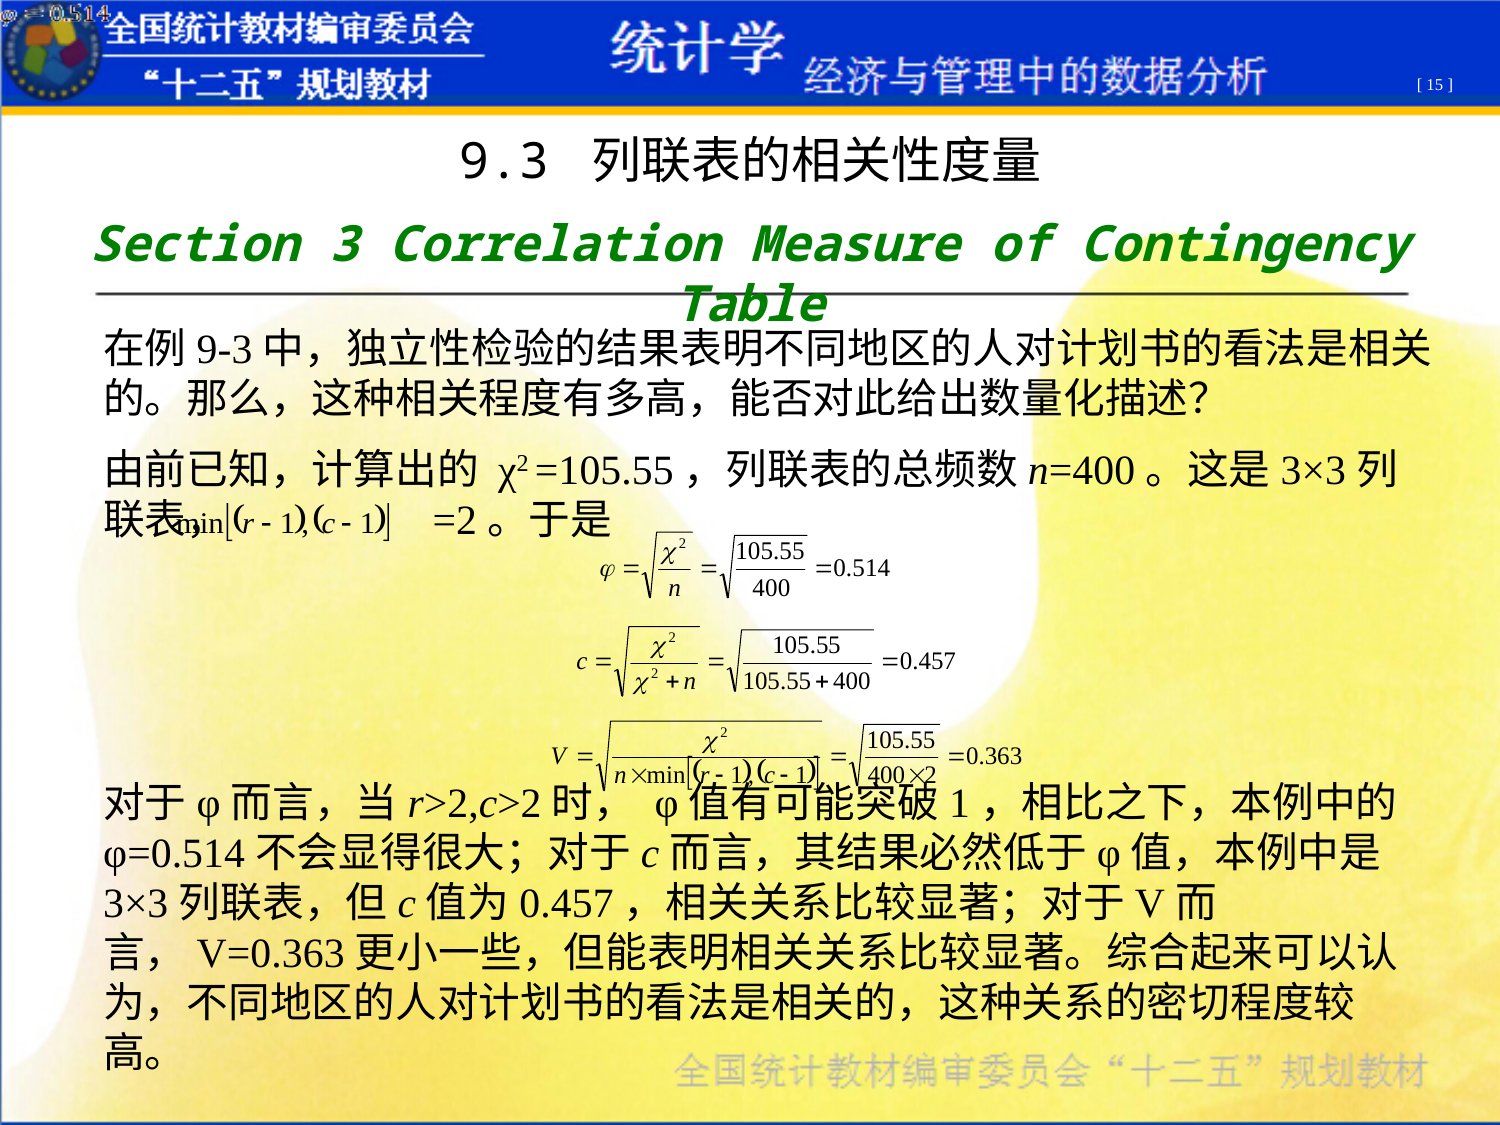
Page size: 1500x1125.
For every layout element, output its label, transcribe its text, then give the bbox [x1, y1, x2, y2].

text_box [548, 715, 1026, 796]
text_box 9.3 列联表的相关性度量 [64, 121, 1436, 196]
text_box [572, 621, 961, 702]
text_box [170, 503, 396, 547]
text_box [ 15 ] [1364, 66, 1468, 142]
picture [0, 0, 1500, 1125]
text_box 在例9-3中，独立性检验的结果表明不同地区的人对计划书的看法是相关的。那么，这种相关程度有多高，能否对此给出数量化描述？ 由前已知，计算出的 χ2 =105.55，列联表的总频数n=400。这是3×3列联表， =2。于是 对于φ而言，当r>2,c>2时， φ值有可能突破1，相比之下，本例中的φ=0.514不会显得很大；对于c而言，其结果必然低于φ值，本例中是3×3列联表，但c值为0.457，相关关系比较显著；对于V而言，V=0.363更小一些，但能表明相关关系比较显著。综合起来可以认为，不同地区的人对计划书的看法是相关的，这种关系的密切程度较高。 [88, 314, 1447, 1084]
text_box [596, 526, 894, 604]
text_box Section 3 Correlation Measure of Contingency Table [64, 203, 1436, 339]
